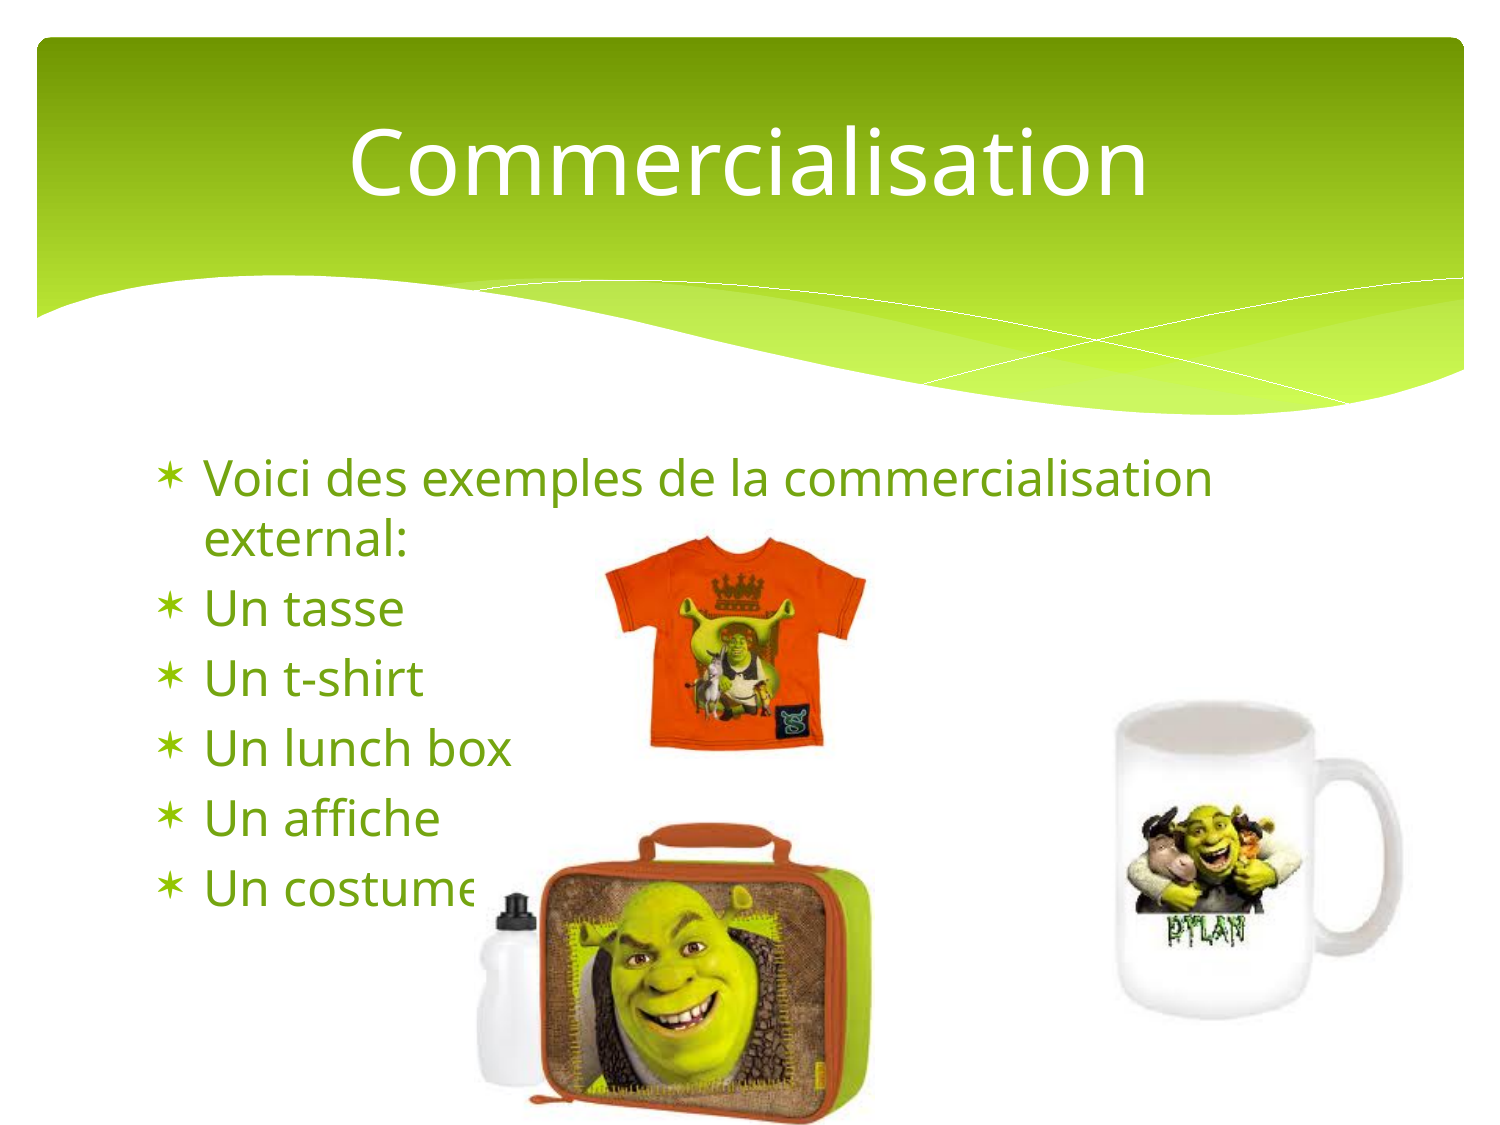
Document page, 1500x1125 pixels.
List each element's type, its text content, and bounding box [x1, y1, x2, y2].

picture [1099, 687, 1413, 1032]
title Commercialisation [75, 55, 1425, 261]
picture [595, 499, 876, 780]
picture [474, 819, 876, 1125]
list Voici des exemples de la commercialisation external: Un tasse Un t-shirt Un lunch box Un affiche Un costume [143, 438, 1359, 1005]
